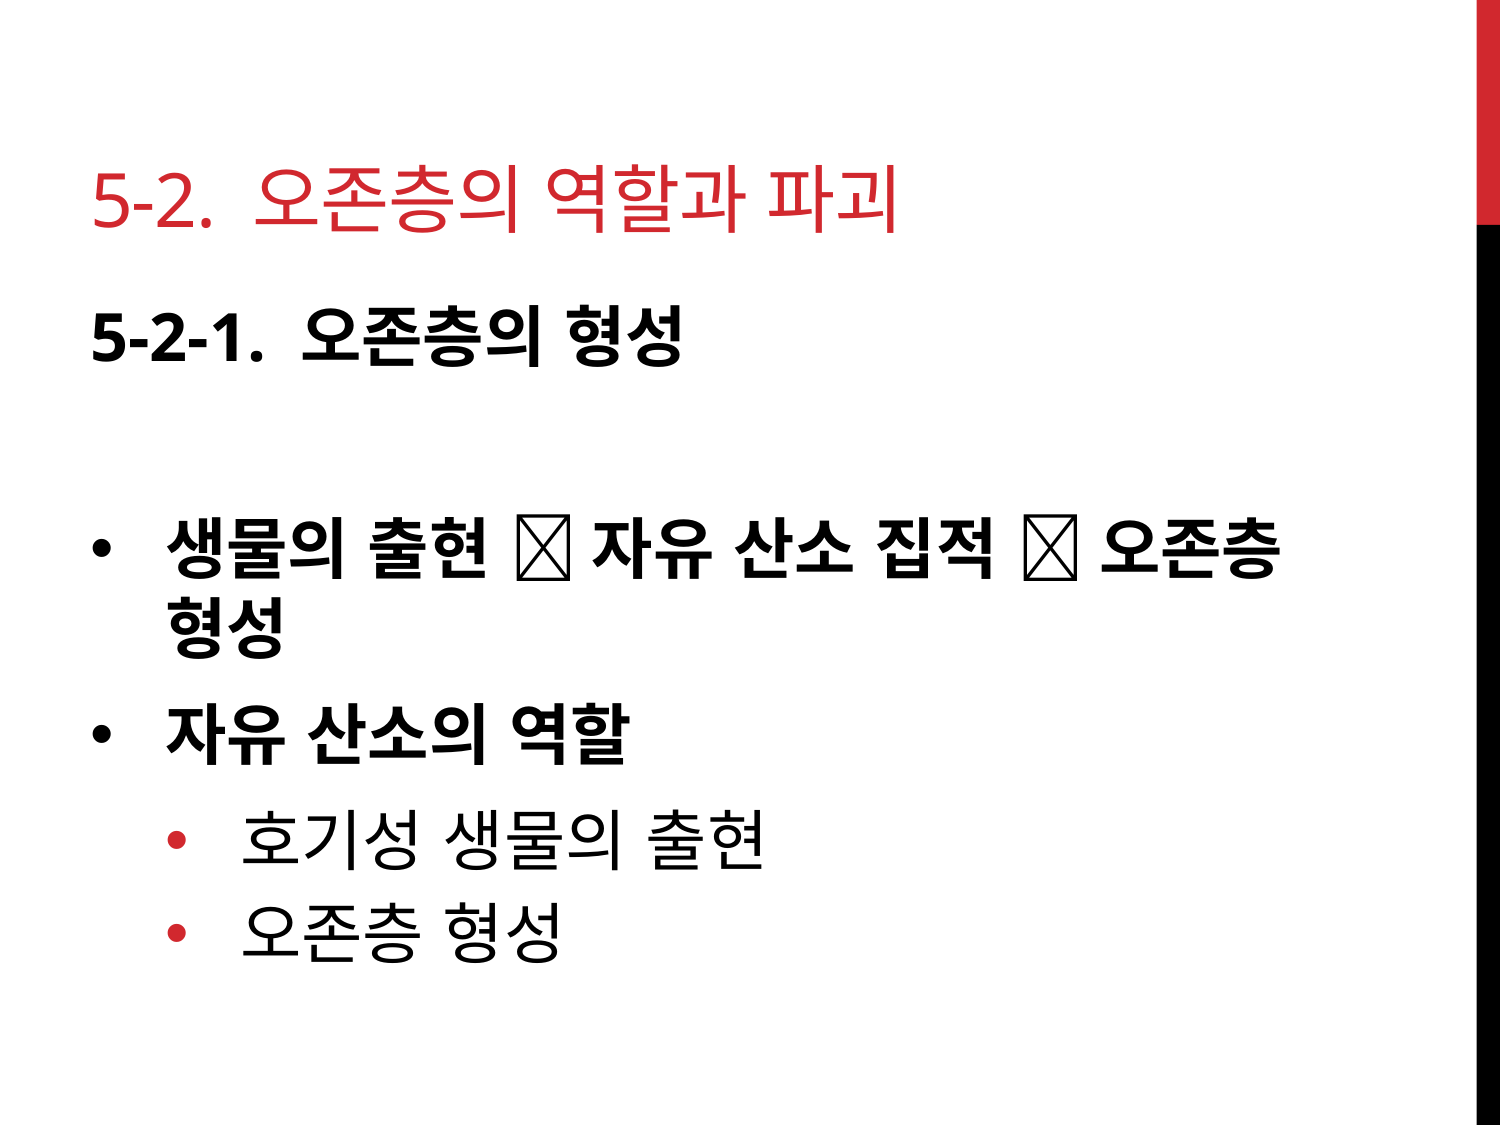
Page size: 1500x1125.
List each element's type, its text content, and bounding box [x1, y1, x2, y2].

title 5-2. 오존층의 역할과 파괴 [75, 25, 1400, 250]
list 5-2-1. 오존층의 형성 생물의 출현  자유 산소 집적  오존층 형성 자유 산소의 역할 호기성 생물의 출현 오존층 형성 [75, 287, 1325, 1005]
